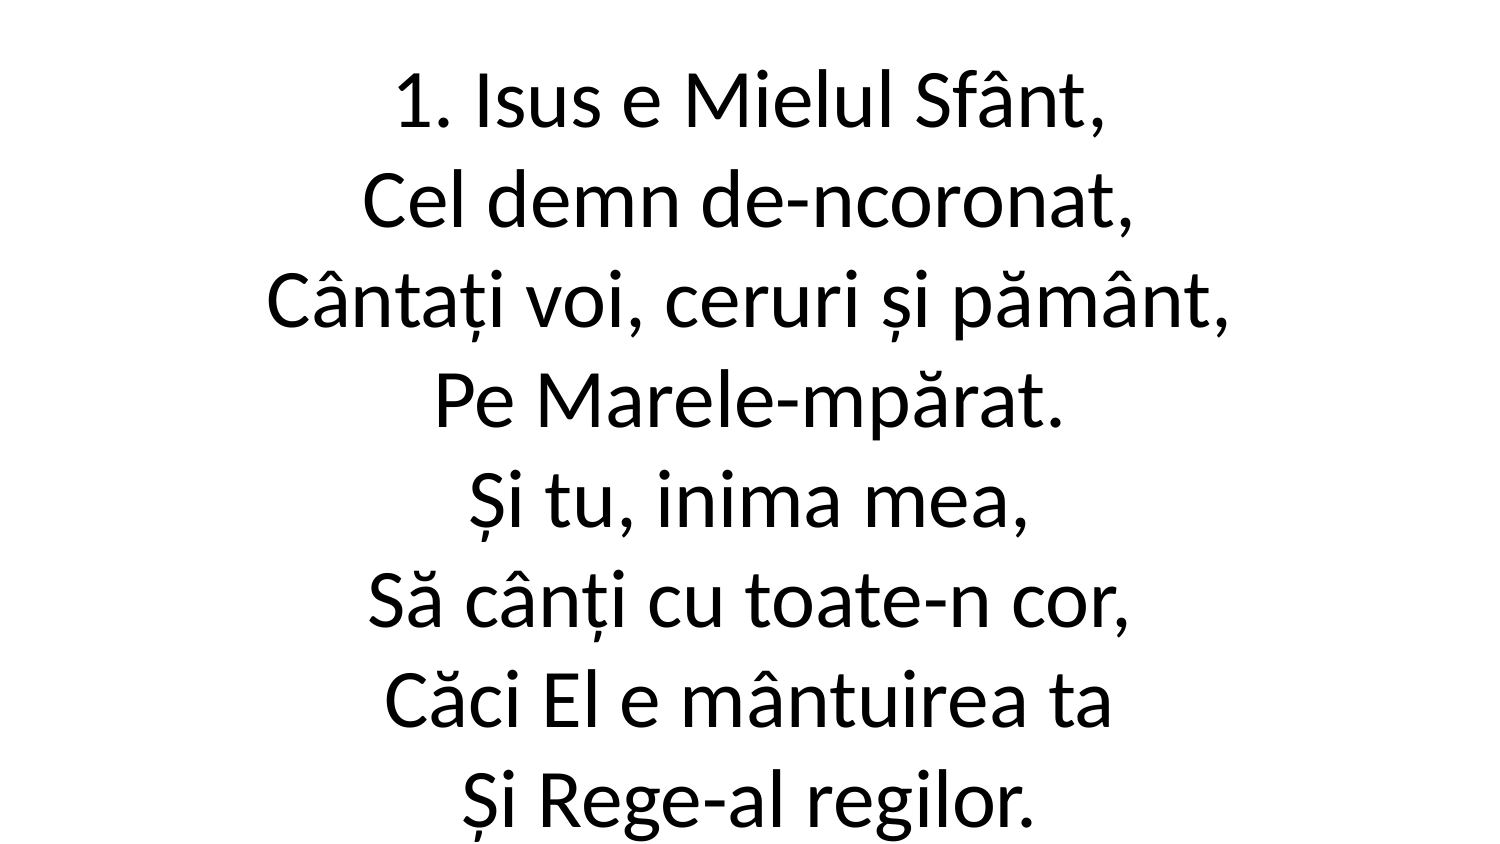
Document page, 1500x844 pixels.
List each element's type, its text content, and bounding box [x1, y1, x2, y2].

text_box 1. Isus e Mielul Sfânt, Cel demn de-ncoronat, Cântați voi, ceruri și pământ, Pe Marele-mpărat. Și tu, inima mea, Să cânți cu toate-n cor, Căci El e mântuirea ta Și Rege-al regilor. [251, 0, 1249, 844]
